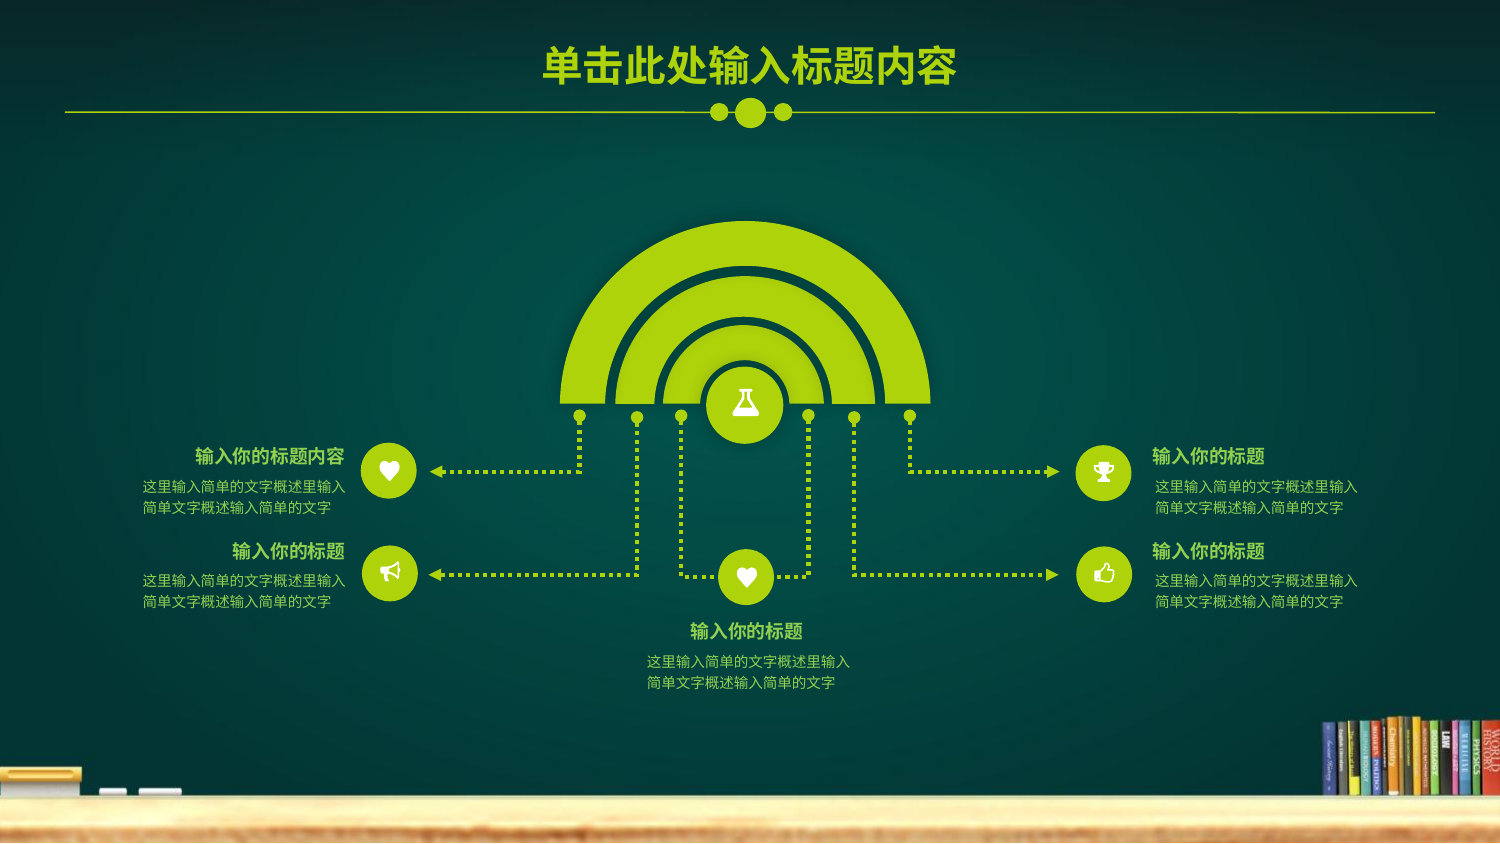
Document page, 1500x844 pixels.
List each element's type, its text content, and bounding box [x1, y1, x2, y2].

picture [0, 0, 1500, 844]
text_box [379, 460, 400, 482]
text_box 单击此处输入标题内容 [526, 32, 974, 97]
text_box 这里输入简单的文字概述里输入简单文字概述输入简单的文字 [646, 649, 852, 697]
text_box [360, 442, 417, 499]
text_box [361, 545, 418, 602]
text_box 输入你的标题 [140, 539, 346, 567]
text_box [718, 549, 775, 606]
text_box [380, 561, 401, 582]
text_box [732, 388, 759, 417]
text_box [736, 567, 757, 588]
text_box [1075, 445, 1132, 502]
text_box 这里输入简单的文字概述里输入简单文字概述输入简单的文字 [1155, 568, 1361, 616]
text_box 输入你的标题 [644, 620, 850, 648]
text_box 输入你的标题 [1152, 445, 1358, 473]
text_box 这里输入简单的文字概述里输入简单文字概述输入简单的文字 [1155, 474, 1361, 522]
text_box [706, 366, 784, 415]
text_box 输入你的标题 [1152, 539, 1358, 567]
text_box [847, 411, 1059, 581]
text_box 这里输入简单的文字概述里输入简单文字概述输入简单的文字 [142, 568, 348, 616]
text_box [1094, 562, 1115, 583]
text_box [664, 330, 822, 404]
text_box [615, 279, 875, 404]
text_box [429, 409, 586, 478]
text_box [1093, 461, 1115, 482]
text_box [674, 409, 815, 578]
text_box 输入你的标题内容 [140, 445, 346, 473]
text_box [428, 411, 644, 581]
text_box 这里输入简单的文字概述里输入简单文字概述输入简单的文字 [142, 474, 348, 522]
text_box [903, 409, 1060, 478]
text_box [559, 220, 931, 404]
text_box [1076, 546, 1133, 603]
